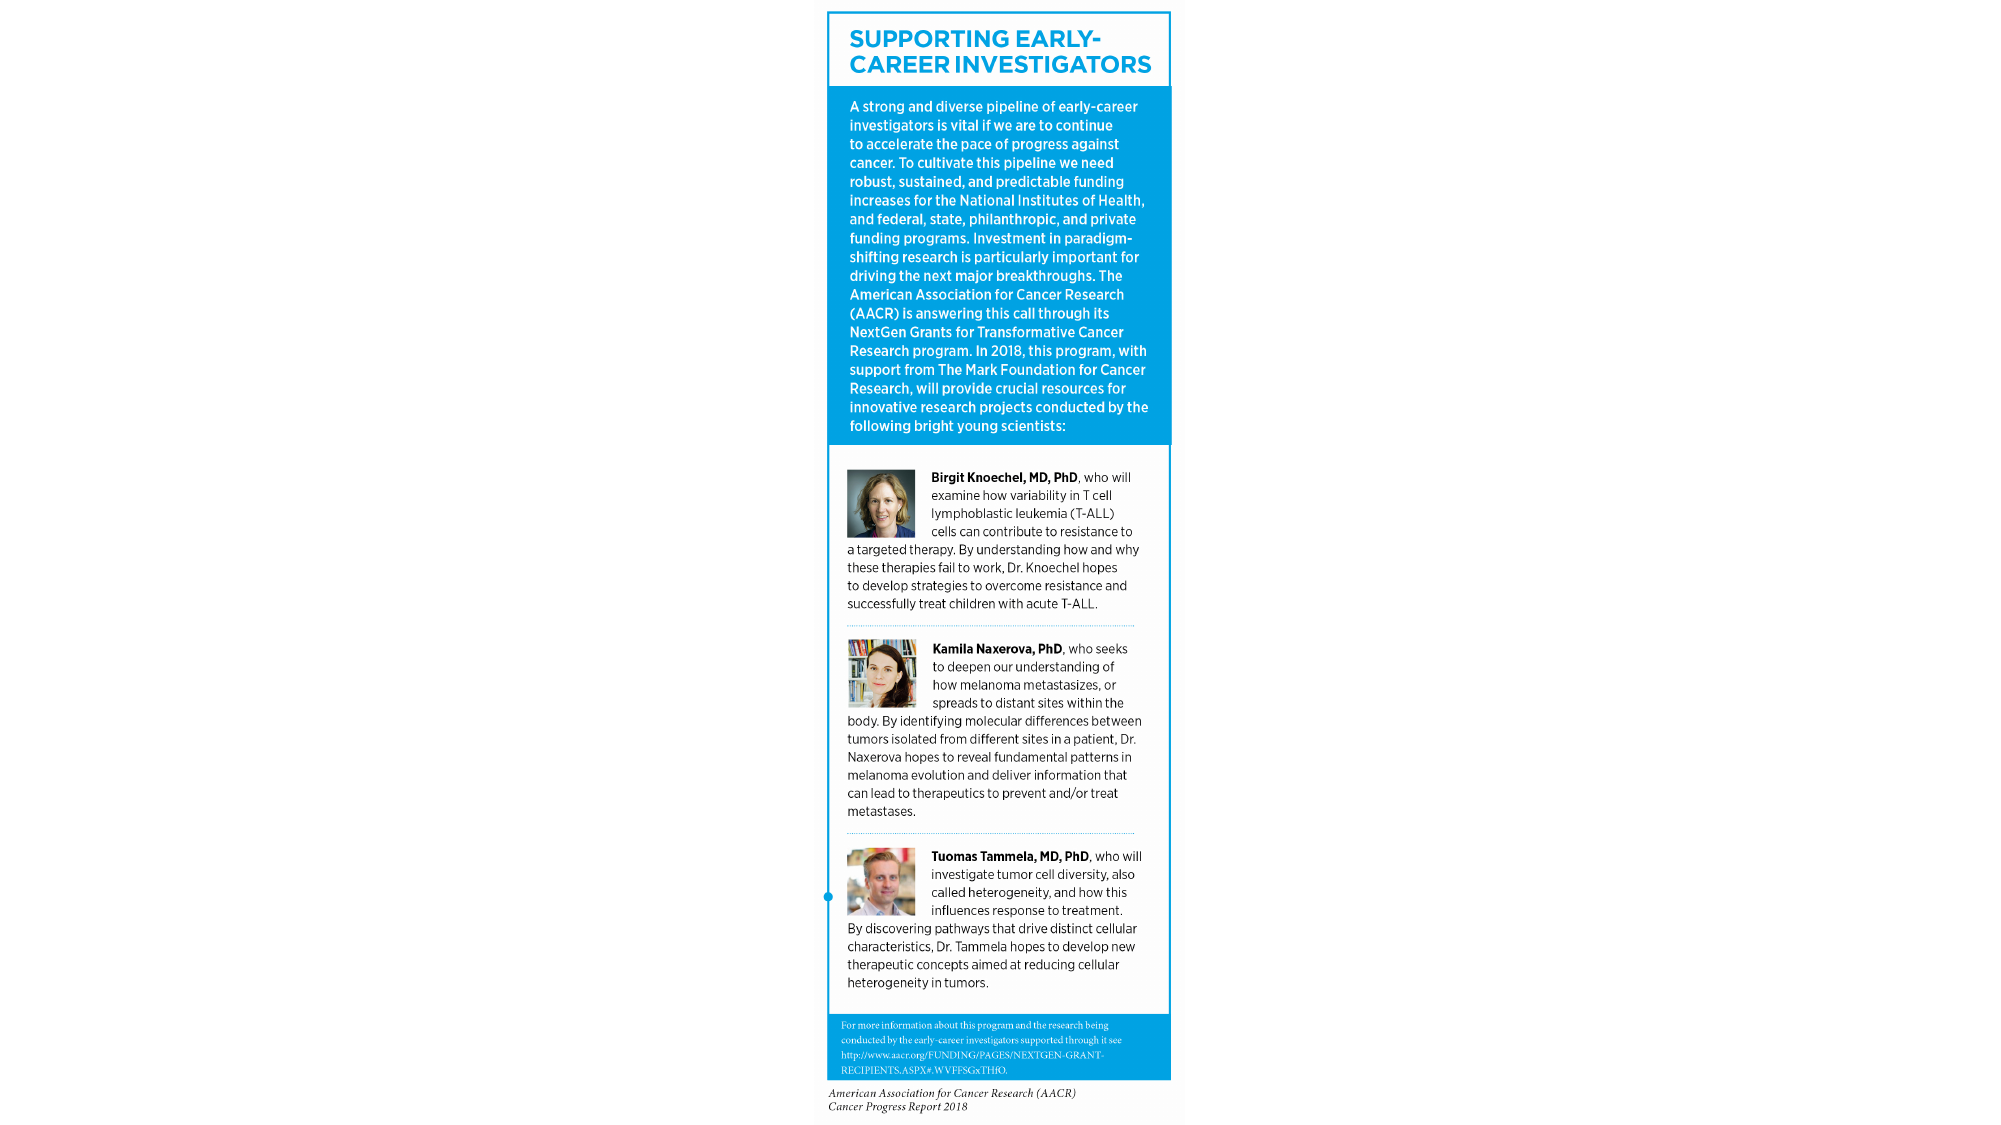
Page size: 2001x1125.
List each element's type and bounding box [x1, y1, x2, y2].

picture [814, 0, 1185, 1125]
